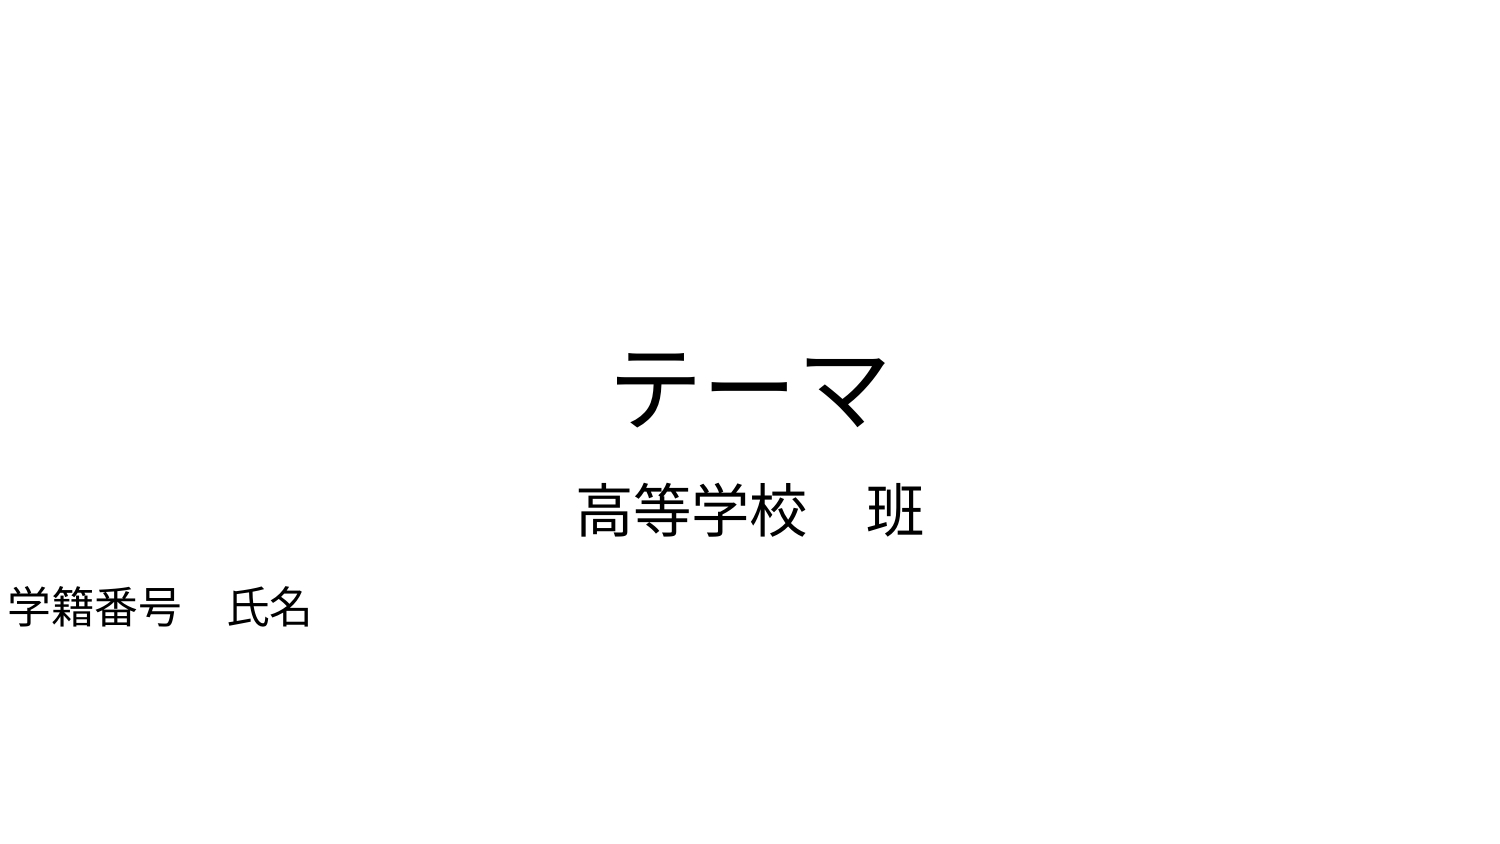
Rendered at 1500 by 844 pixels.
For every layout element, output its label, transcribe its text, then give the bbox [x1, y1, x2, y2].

subtitle 高等学校 班 [51, 464, 1449, 568]
subtitle 学籍番号 氏名 [0, 568, 1500, 777]
title テーマ [51, 122, 1449, 459]
